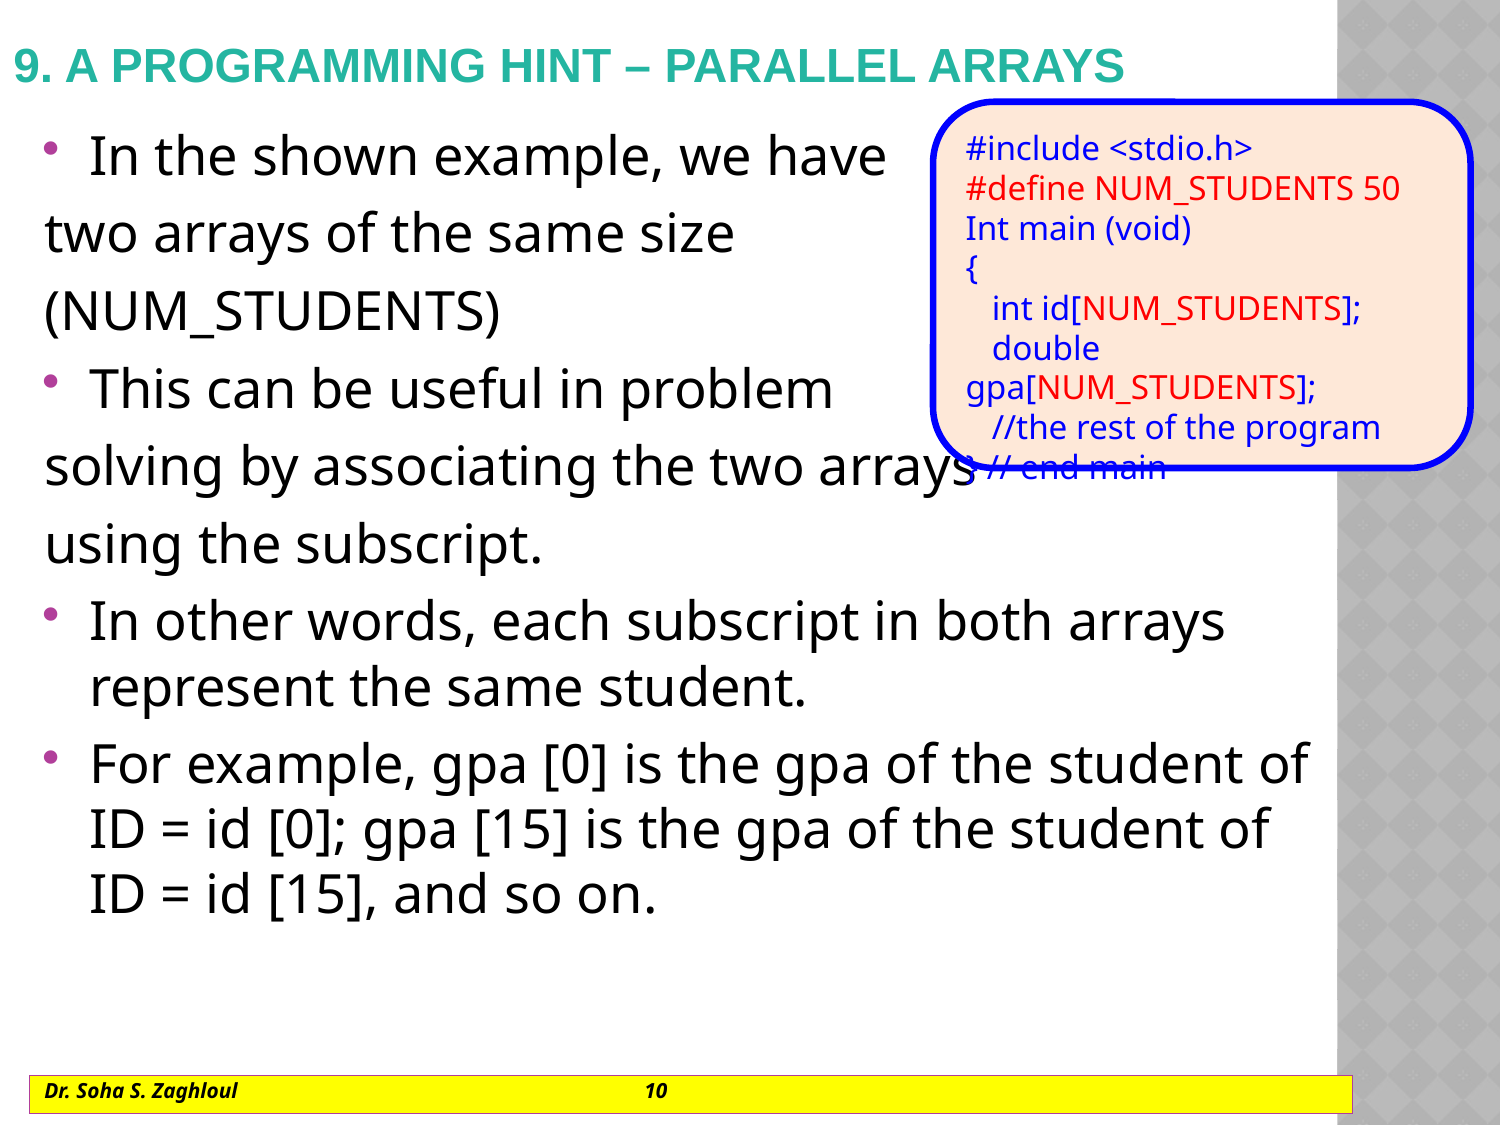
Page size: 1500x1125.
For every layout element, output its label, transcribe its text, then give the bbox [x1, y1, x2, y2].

list In the shown example, we have two arrays of the same size (NUM_STUDENTS) This can be useful in problem solving by associating the two arrays using the subscript. In other words, each subscript in both arrays represent the same student. For example, gpa [0] is the gpa of the student of ID = id [0]; gpa [15] is the gpa of the student of ID = id [15], and so on. [29, 113, 1341, 1059]
text_box Dr. Soha S. Zaghloul 10 [29, 1075, 1353, 1114]
title 9. A programming hint – parallel arrays [5, 19, 1341, 93]
text_box #include <stdio.h> #define NUM_STUDENTS 50 Int main (void) { int id[NUM_STUDENTS]; double gpa[NUM_STUDENTS]; //the rest of the program } // end main [929, 98, 1474, 472]
